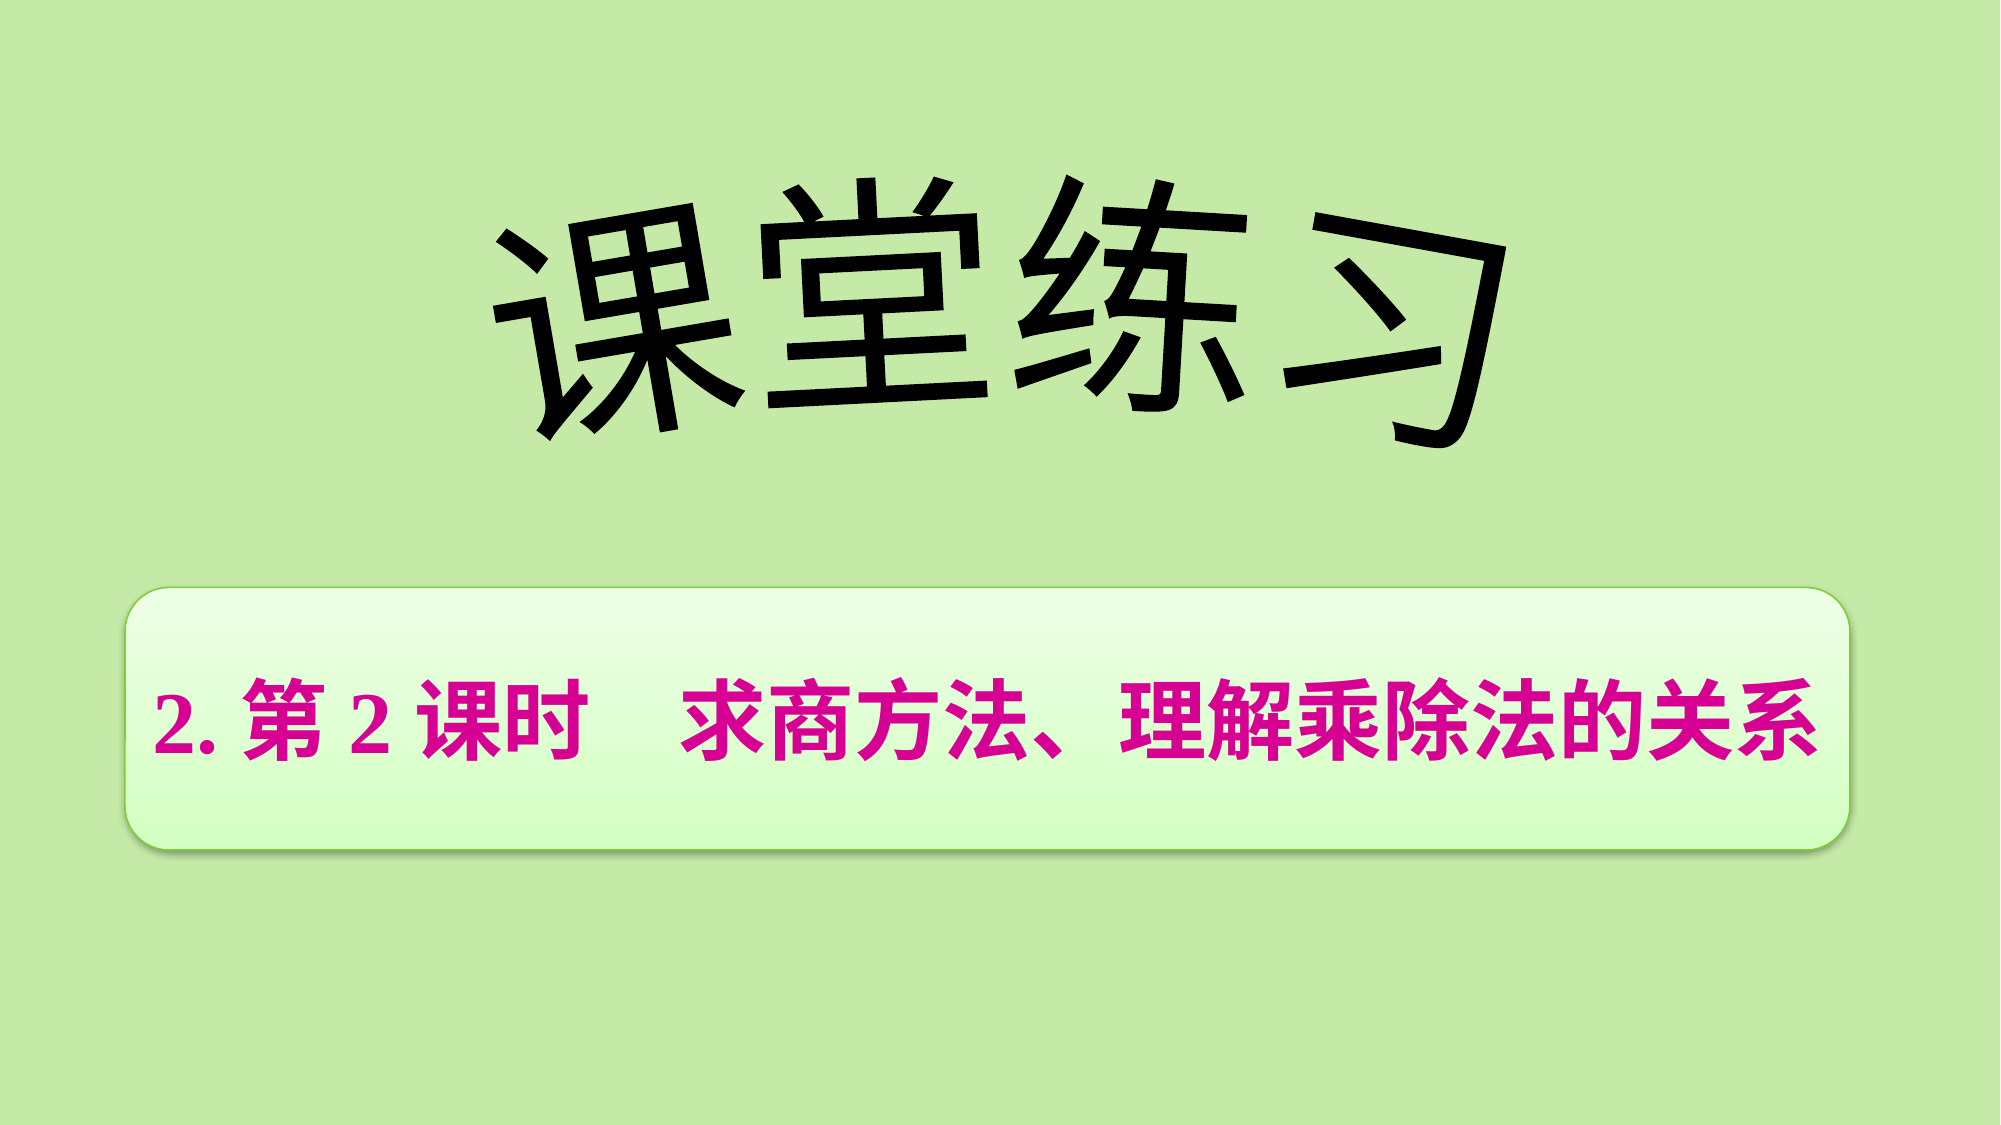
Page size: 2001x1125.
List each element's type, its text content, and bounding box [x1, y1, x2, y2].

text_box 2.第2课时 求商方法、理解乘除法的关系 [124, 586, 1851, 851]
